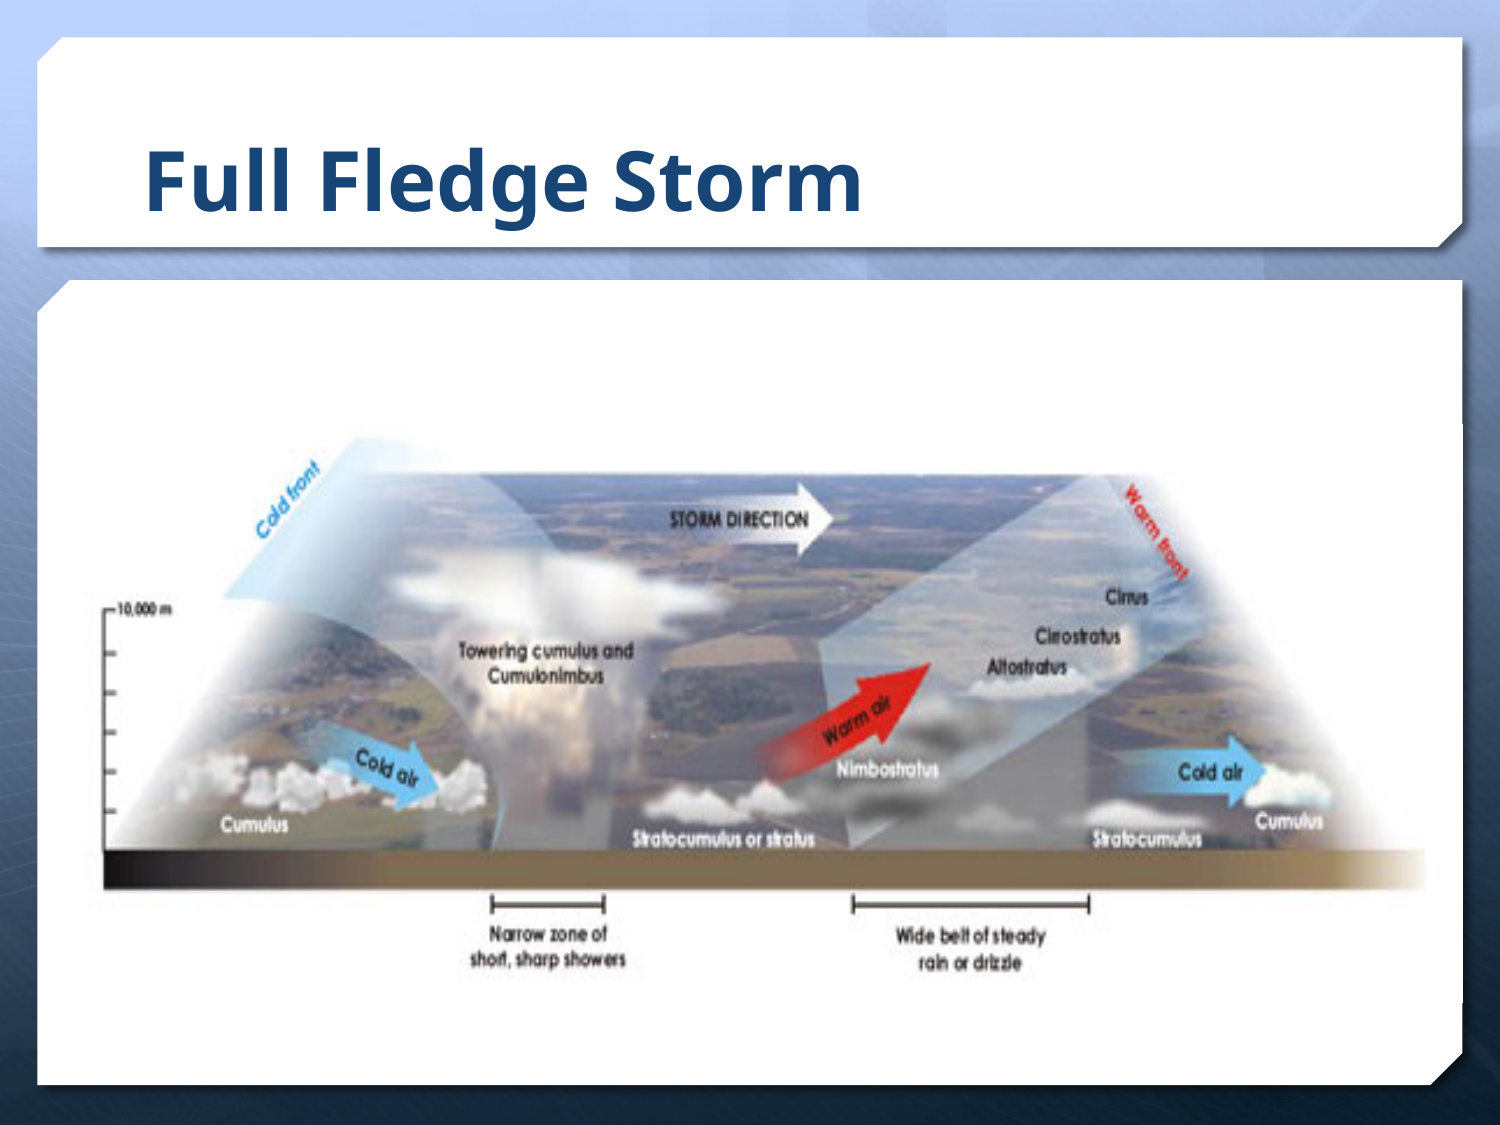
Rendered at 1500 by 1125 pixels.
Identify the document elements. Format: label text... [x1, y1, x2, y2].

picture [66, 424, 1463, 1003]
title Full Fledge Storm [127, 48, 1372, 236]
